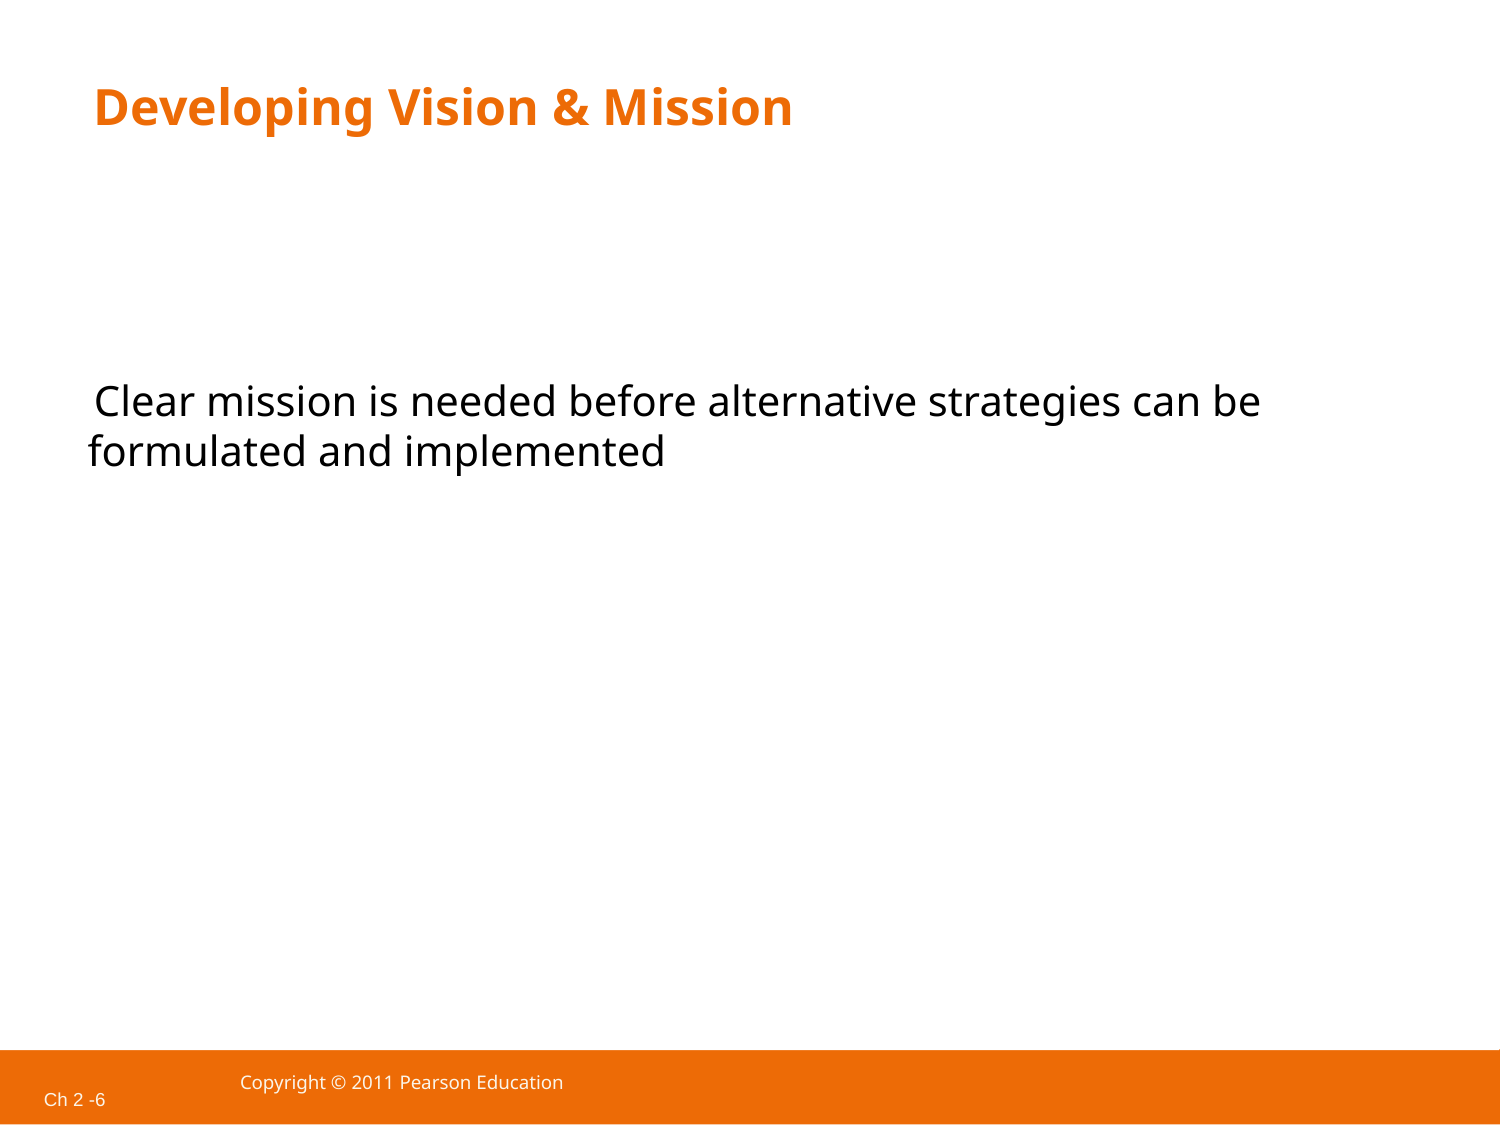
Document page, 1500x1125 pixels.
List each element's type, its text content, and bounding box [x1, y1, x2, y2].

text_box Ch 2 -6 [43, 1087, 178, 1110]
picture [1248, 1042, 1500, 1124]
text_box [0, 1050, 1500, 1125]
text_box Copyright © 2011 Pearson Education [233, 1070, 697, 1093]
text_box Developing Vision & Mission [87, 74, 1353, 136]
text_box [87, 374, 1428, 492]
